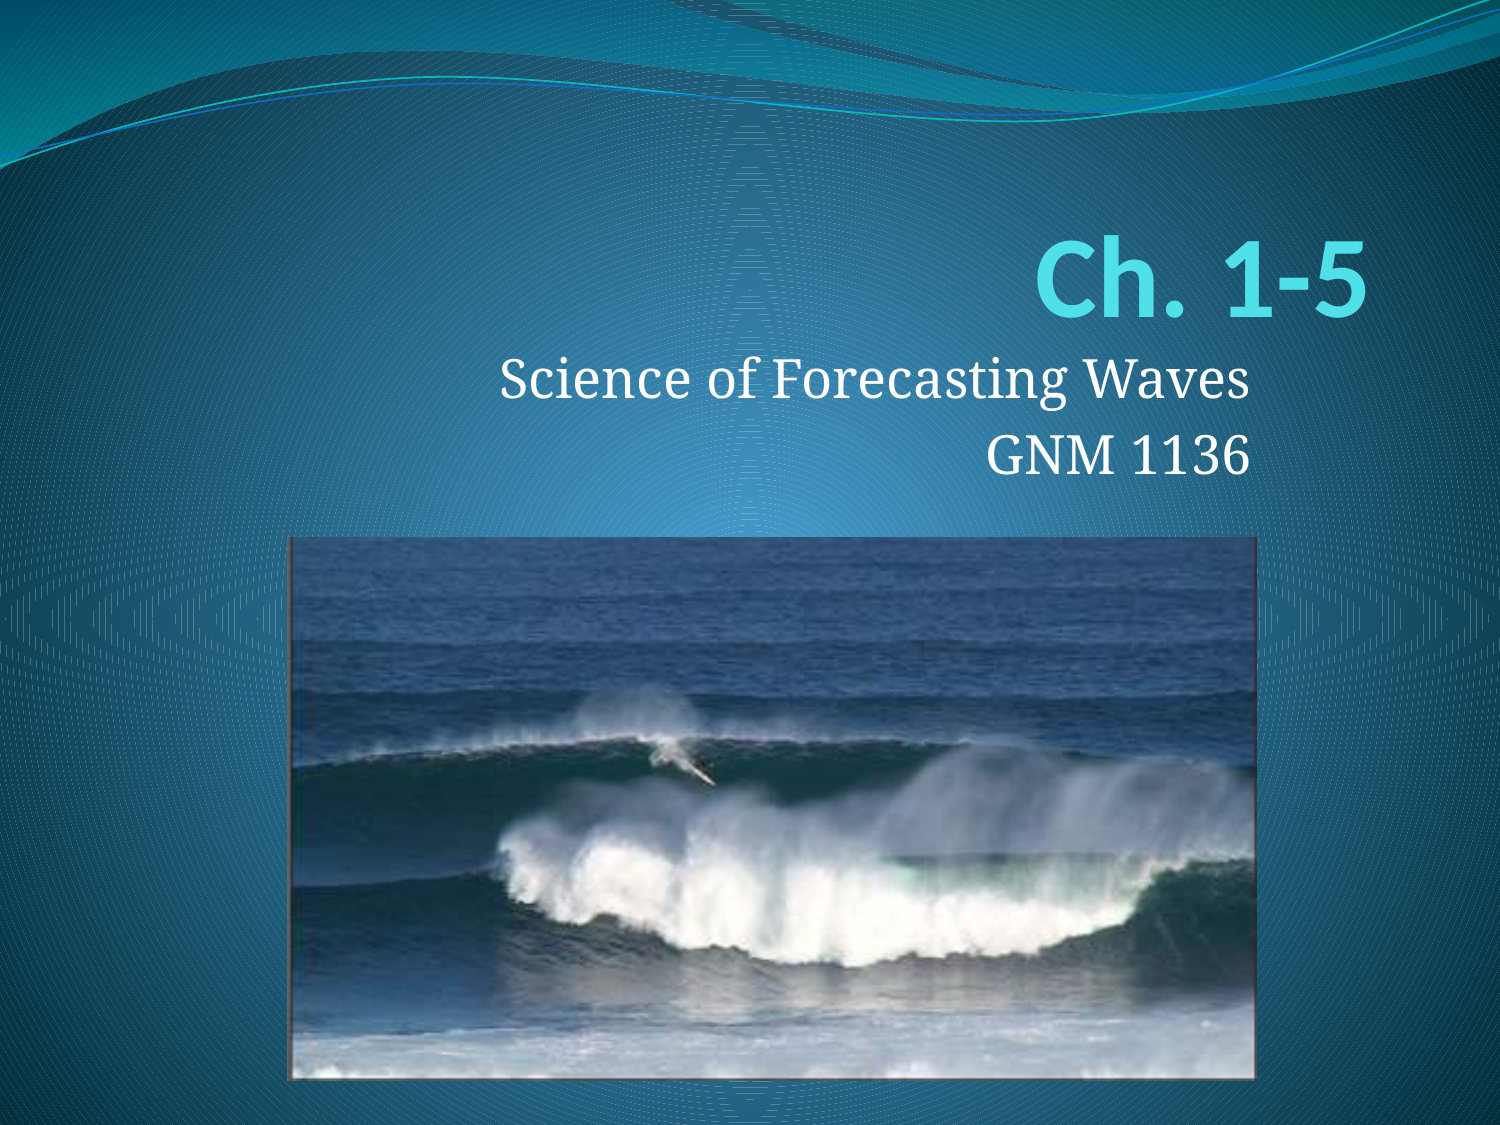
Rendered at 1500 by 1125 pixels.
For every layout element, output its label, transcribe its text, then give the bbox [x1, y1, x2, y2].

title Ch. 1-5 [99, 99, 1375, 342]
title [280, 538, 287, 625]
subtitle Science of Forecasting Waves GNM 1136 [212, 337, 1263, 625]
picture [287, 537, 1257, 1081]
title [1257, 540, 1262, 625]
